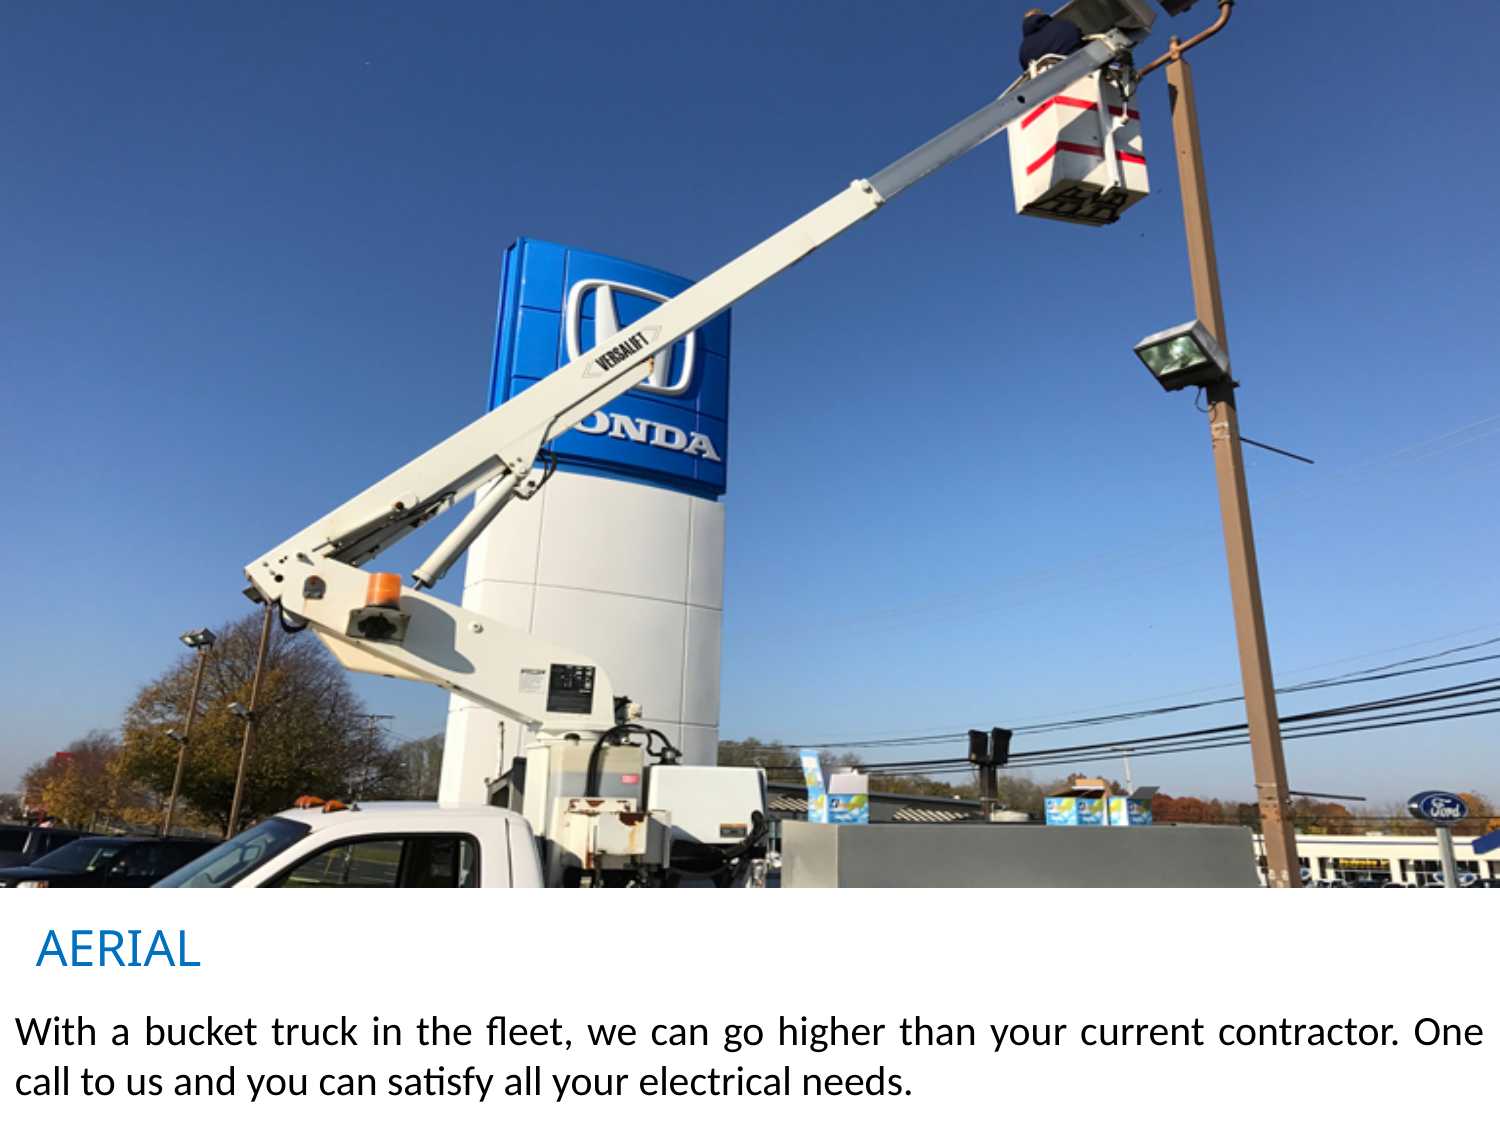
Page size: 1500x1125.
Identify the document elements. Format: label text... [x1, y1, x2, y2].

text_box With a bucket truck in the fleet, we can go higher than your current contractor. One call to us and you can satisfy all your electrical needs. [0, 996, 1500, 1112]
picture [0, 0, 1500, 888]
text_box AERIAL [21, 908, 217, 984]
